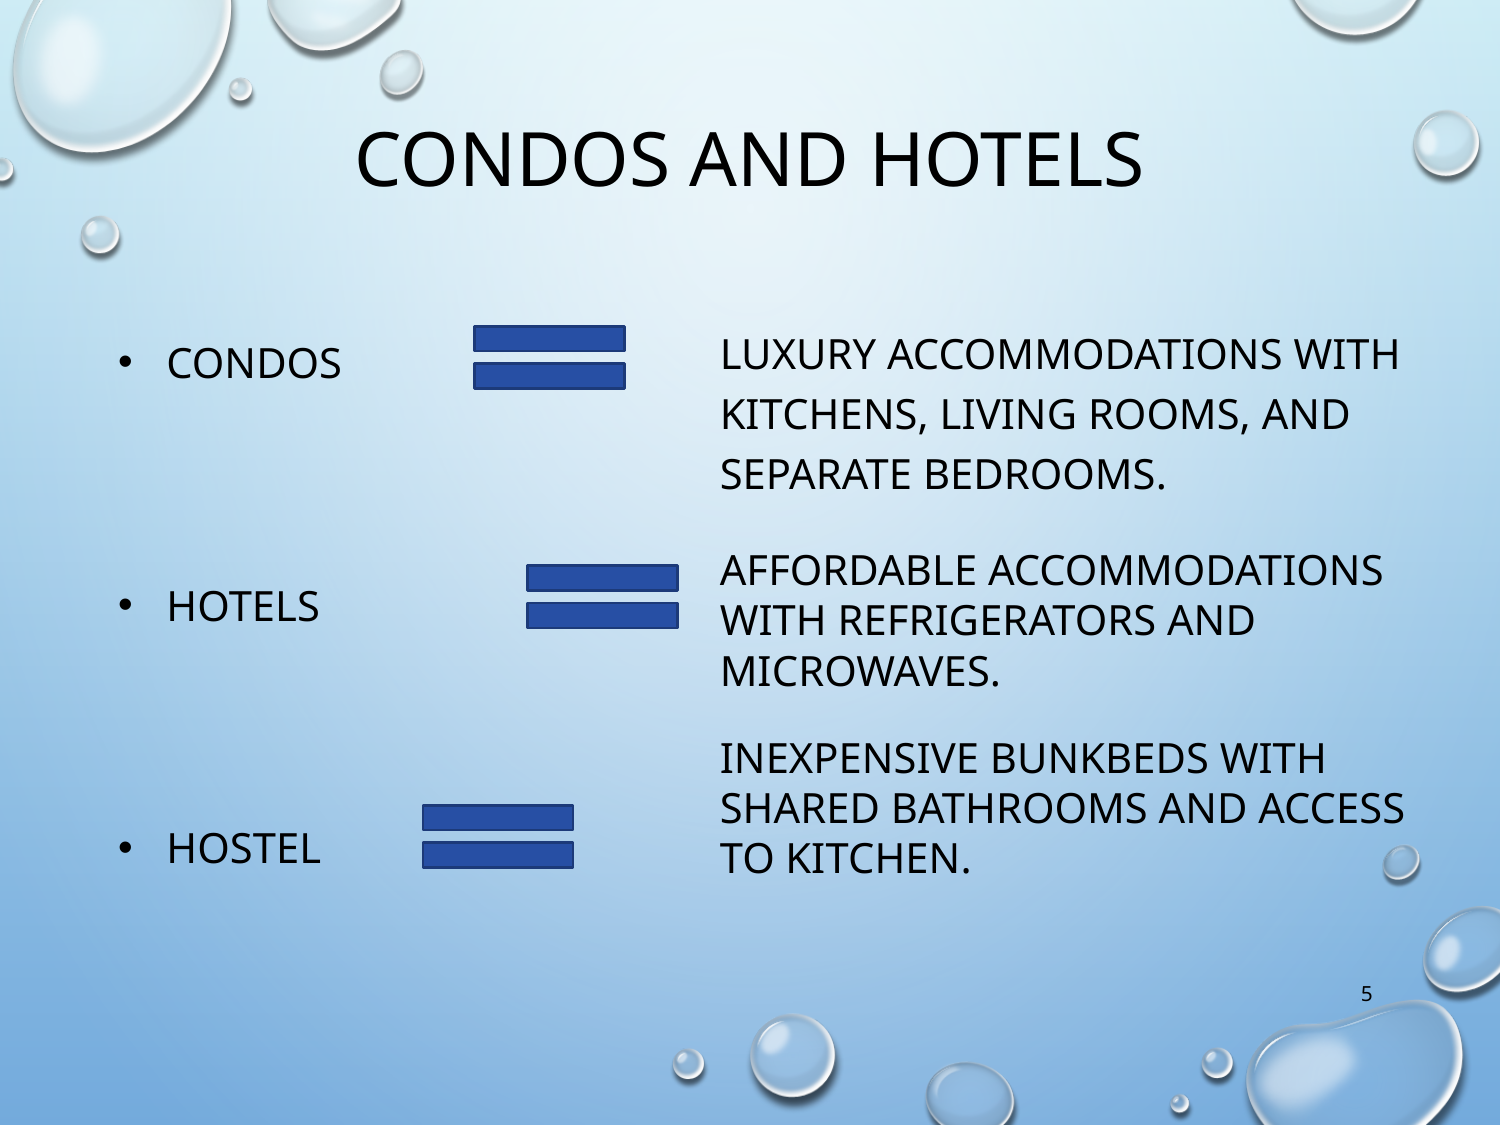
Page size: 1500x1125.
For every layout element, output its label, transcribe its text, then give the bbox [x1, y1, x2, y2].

list Condos Hotels Hostel [103, 319, 404, 1033]
text_box [422, 804, 574, 831]
slide_number 5 [1293, 965, 1388, 1025]
title Condos and Hotels [103, 53, 1397, 271]
text_box [473, 325, 626, 352]
picture [0, 0, 1500, 1125]
text_box [526, 564, 679, 592]
text_box [526, 602, 679, 629]
text_box [422, 841, 574, 869]
list Luxury accommodations with kitchens, living rooms, and separate bedrooms. Affordable accommodations with refrigerators and microwaves. Inexpensive bunkbeds with shared bathrooms and access to kitchen. [704, 310, 1423, 1033]
text_box [473, 362, 626, 390]
